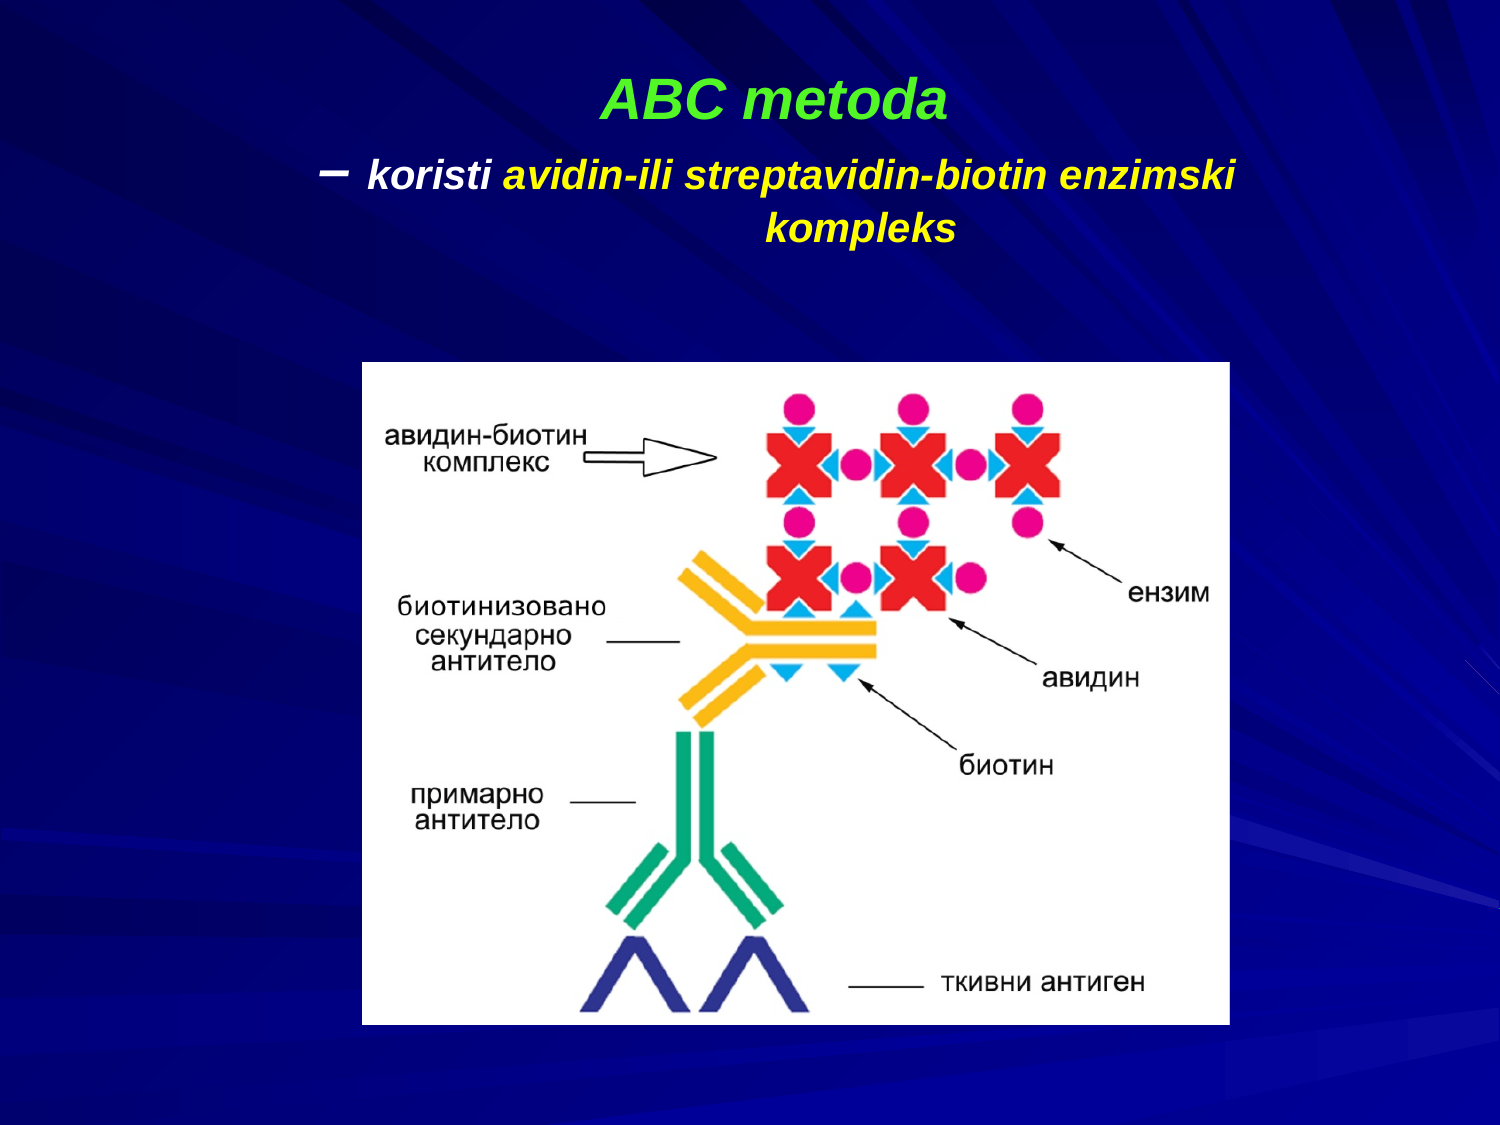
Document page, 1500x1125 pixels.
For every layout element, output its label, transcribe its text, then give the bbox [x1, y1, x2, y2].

title ABC metoda – koristi avidin-ili streptavidin-biotin enzimski kompleks [99, 62, 1451, 251]
picture [362, 362, 1230, 1025]
